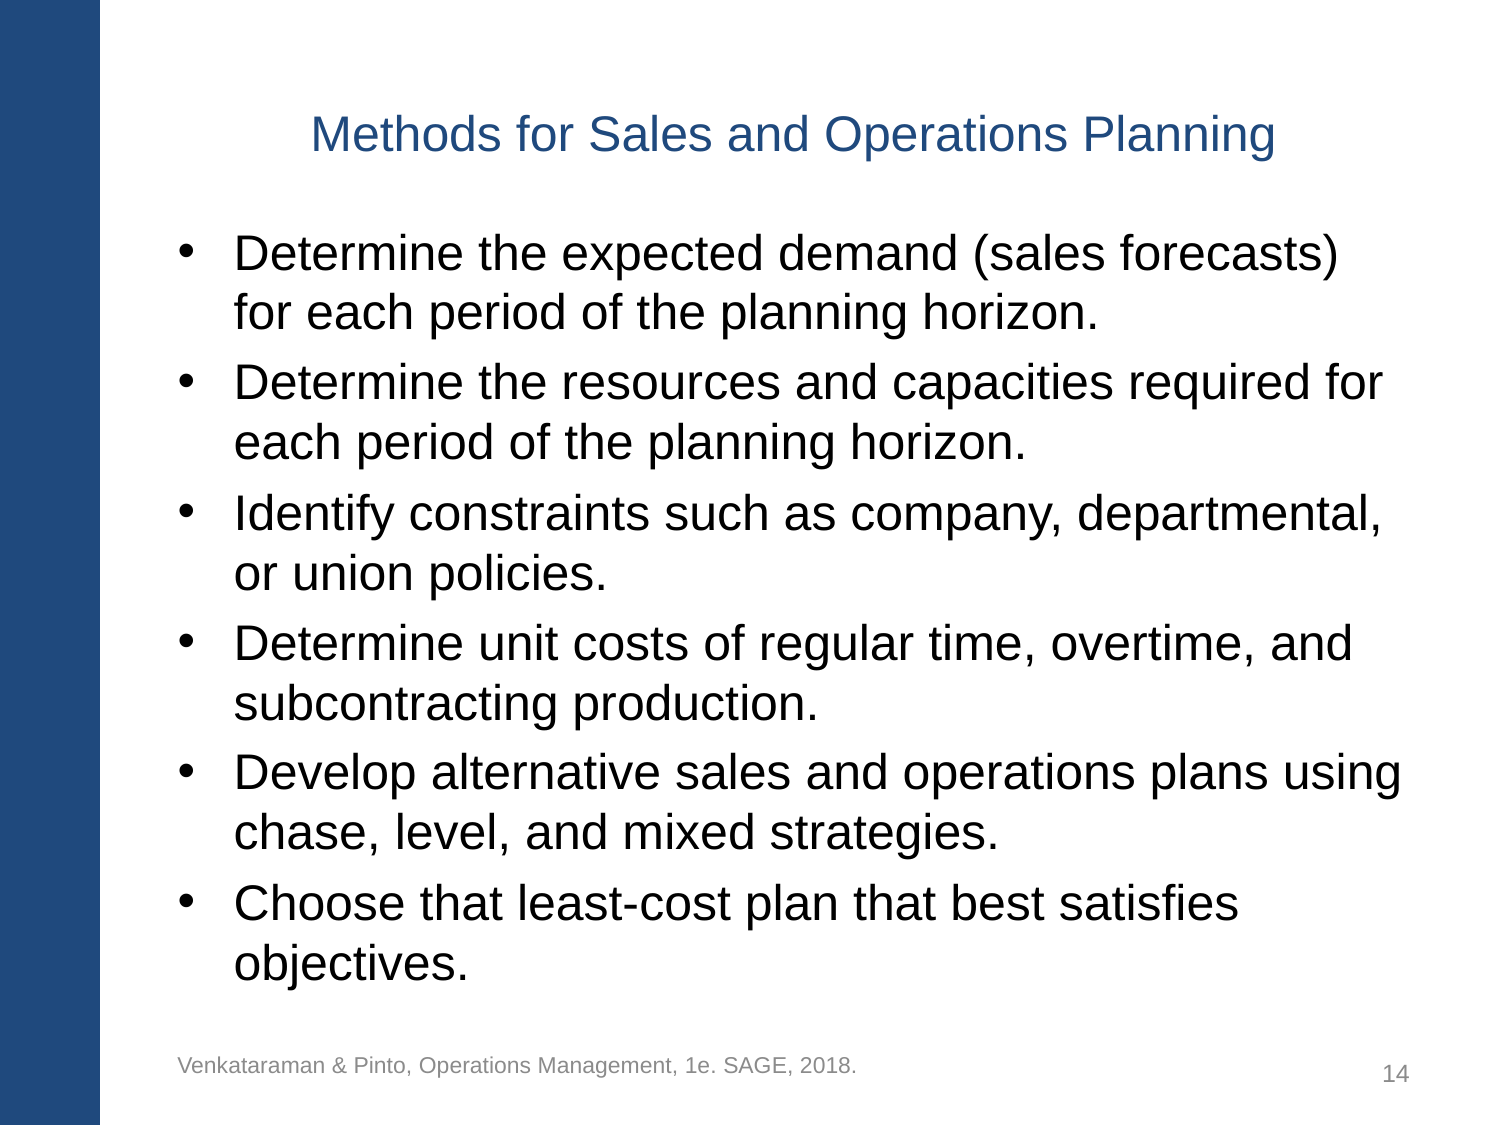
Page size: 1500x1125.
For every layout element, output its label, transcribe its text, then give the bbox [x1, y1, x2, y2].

list Determine the expected demand (sales forecasts) for each period of the planning horizon. Determine the resources and capacities required for each period of the planning horizon. Identify constraints such as company, departmental, or union policies. Determine unit costs of regular time, overtime, and subcontracting production. Develop alternative sales and operations plans using chase, level, and mixed strategies. Choose that least-cost plan that best satisfies objectives. [162, 212, 1425, 1025]
footer Venkataraman & Pinto, Operations Management, 1e. SAGE, 2018. [162, 1042, 1313, 1103]
slide_number 14 [1350, 1042, 1425, 1103]
title Methods for Sales and Operations Planning [162, 37, 1425, 212]
